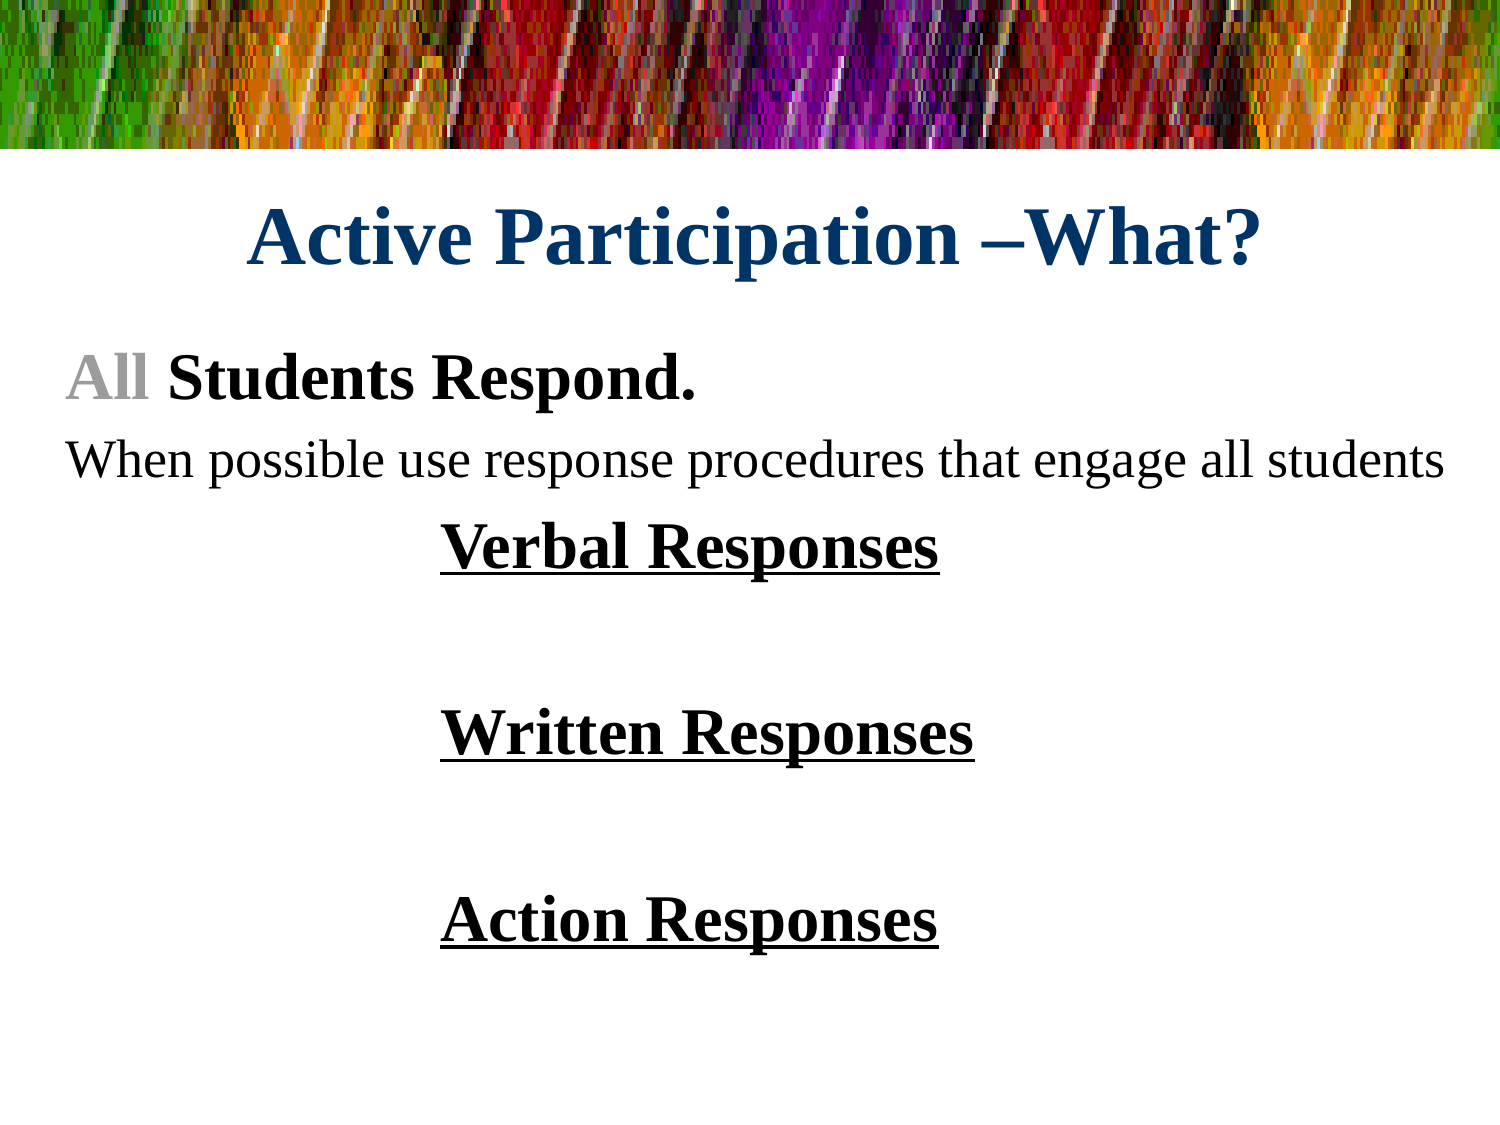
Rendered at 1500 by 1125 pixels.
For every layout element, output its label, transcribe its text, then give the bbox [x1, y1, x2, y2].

title Active Participation –What? [49, 137, 1463, 324]
list All Students Respond. When possible use response procedures that engage all students Verbal Responses Written Responses Action Responses [49, 324, 1463, 1001]
picture [0, 0, 1500, 149]
